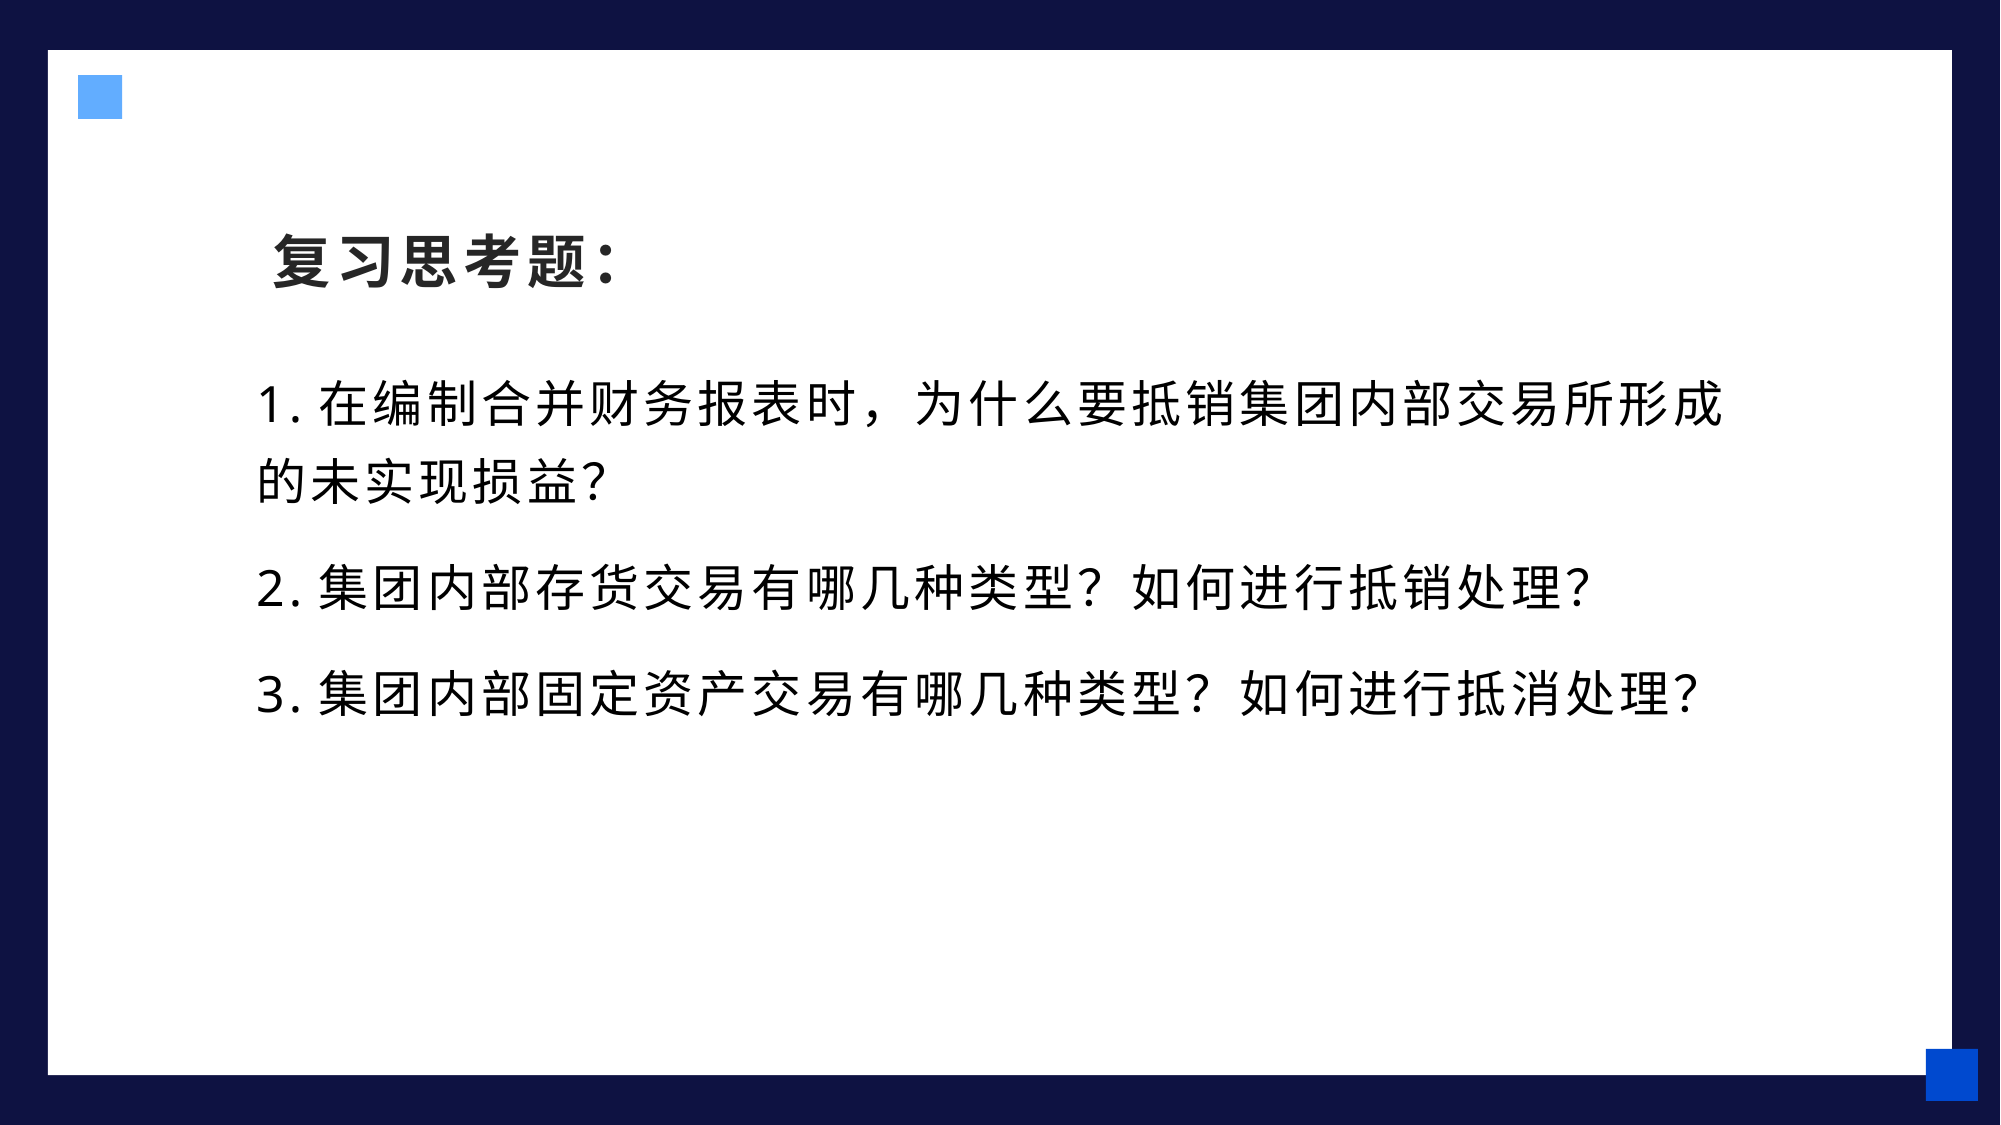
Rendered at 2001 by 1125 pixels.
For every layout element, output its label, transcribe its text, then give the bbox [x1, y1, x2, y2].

title 复习思考题： [255, 204, 1580, 324]
list 1.在编制合并财务报表时，为什么要抵销集团内部交易所形成的未实现损益？ 2.集团内部存货交易有哪几种类型？如何进行抵销处理？ 3.集团内部固定资产交易有哪几种类型？如何进行抵消处理？ [210, 354, 1790, 921]
